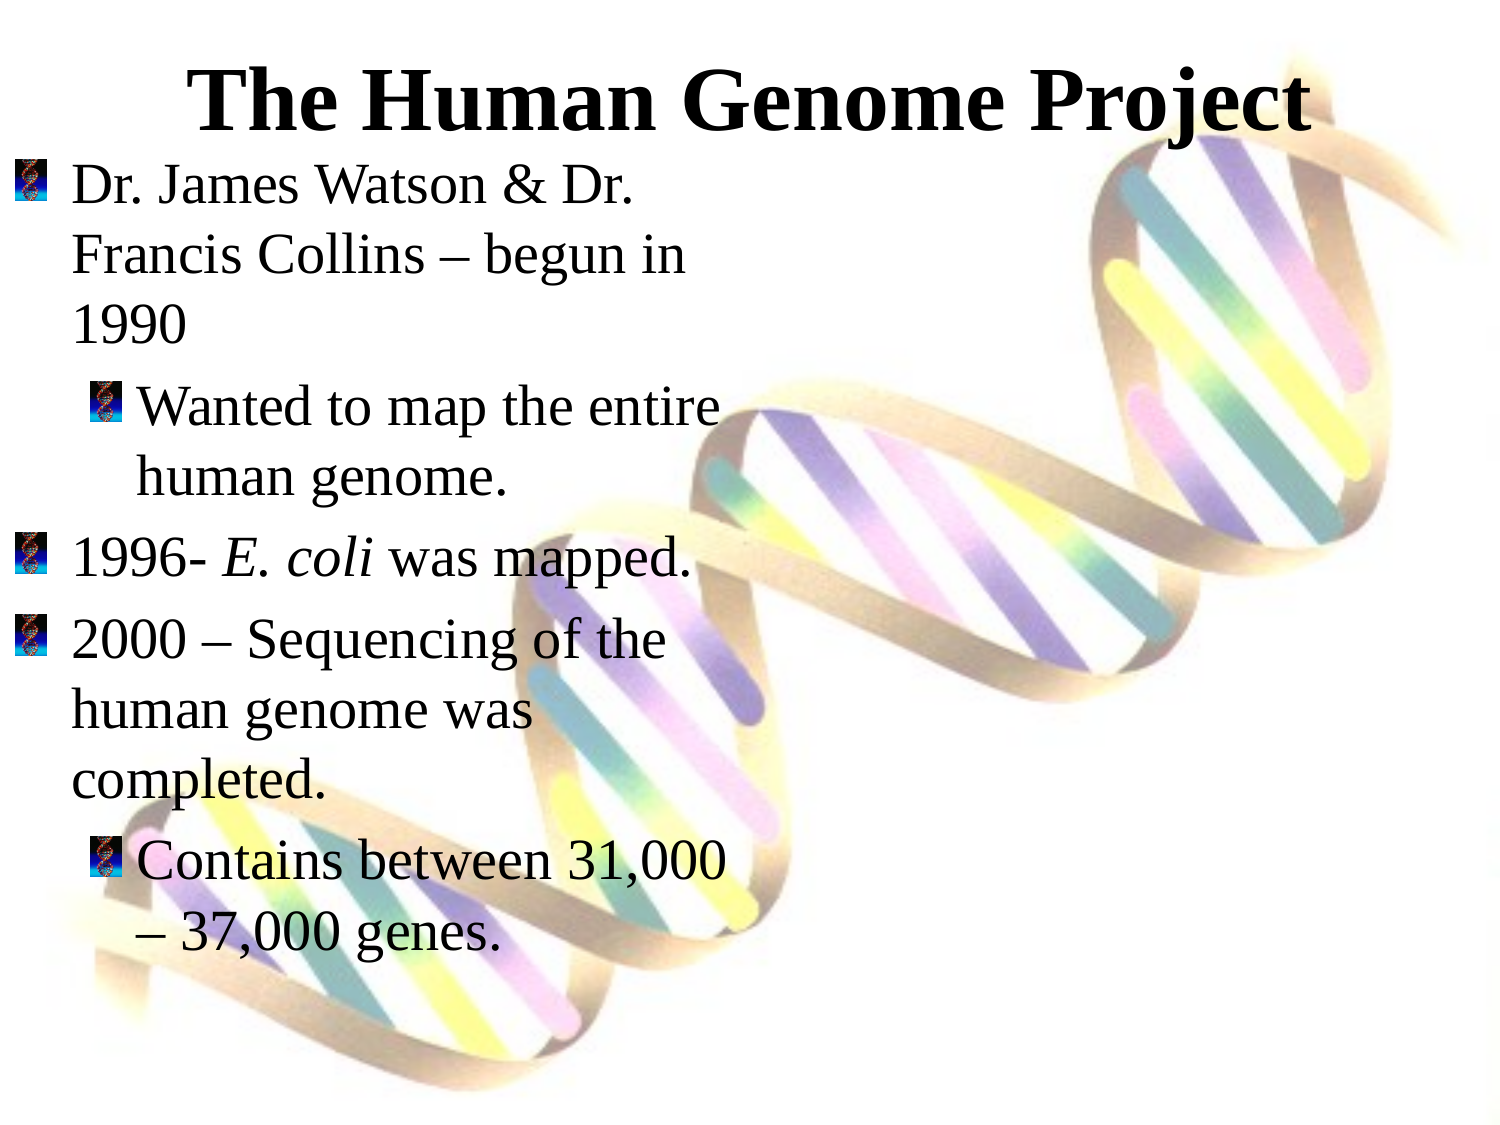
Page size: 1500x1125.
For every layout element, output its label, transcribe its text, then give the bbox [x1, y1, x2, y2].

list Dr. James Watson & Dr. Francis Collins – begun in 1990 Wanted to map the entire human genome. 1996- E. coli was mapped. 2000 – Sequencing of the human genome was completed. Contains between 31,000 – 37,000 genes. [0, 137, 750, 1125]
picture [15, 614, 47, 656]
picture [15, 159, 47, 201]
picture [90, 836, 122, 877]
title The Human Genome Project [75, 0, 1425, 188]
picture [90, 381, 122, 422]
picture [15, 532, 47, 574]
